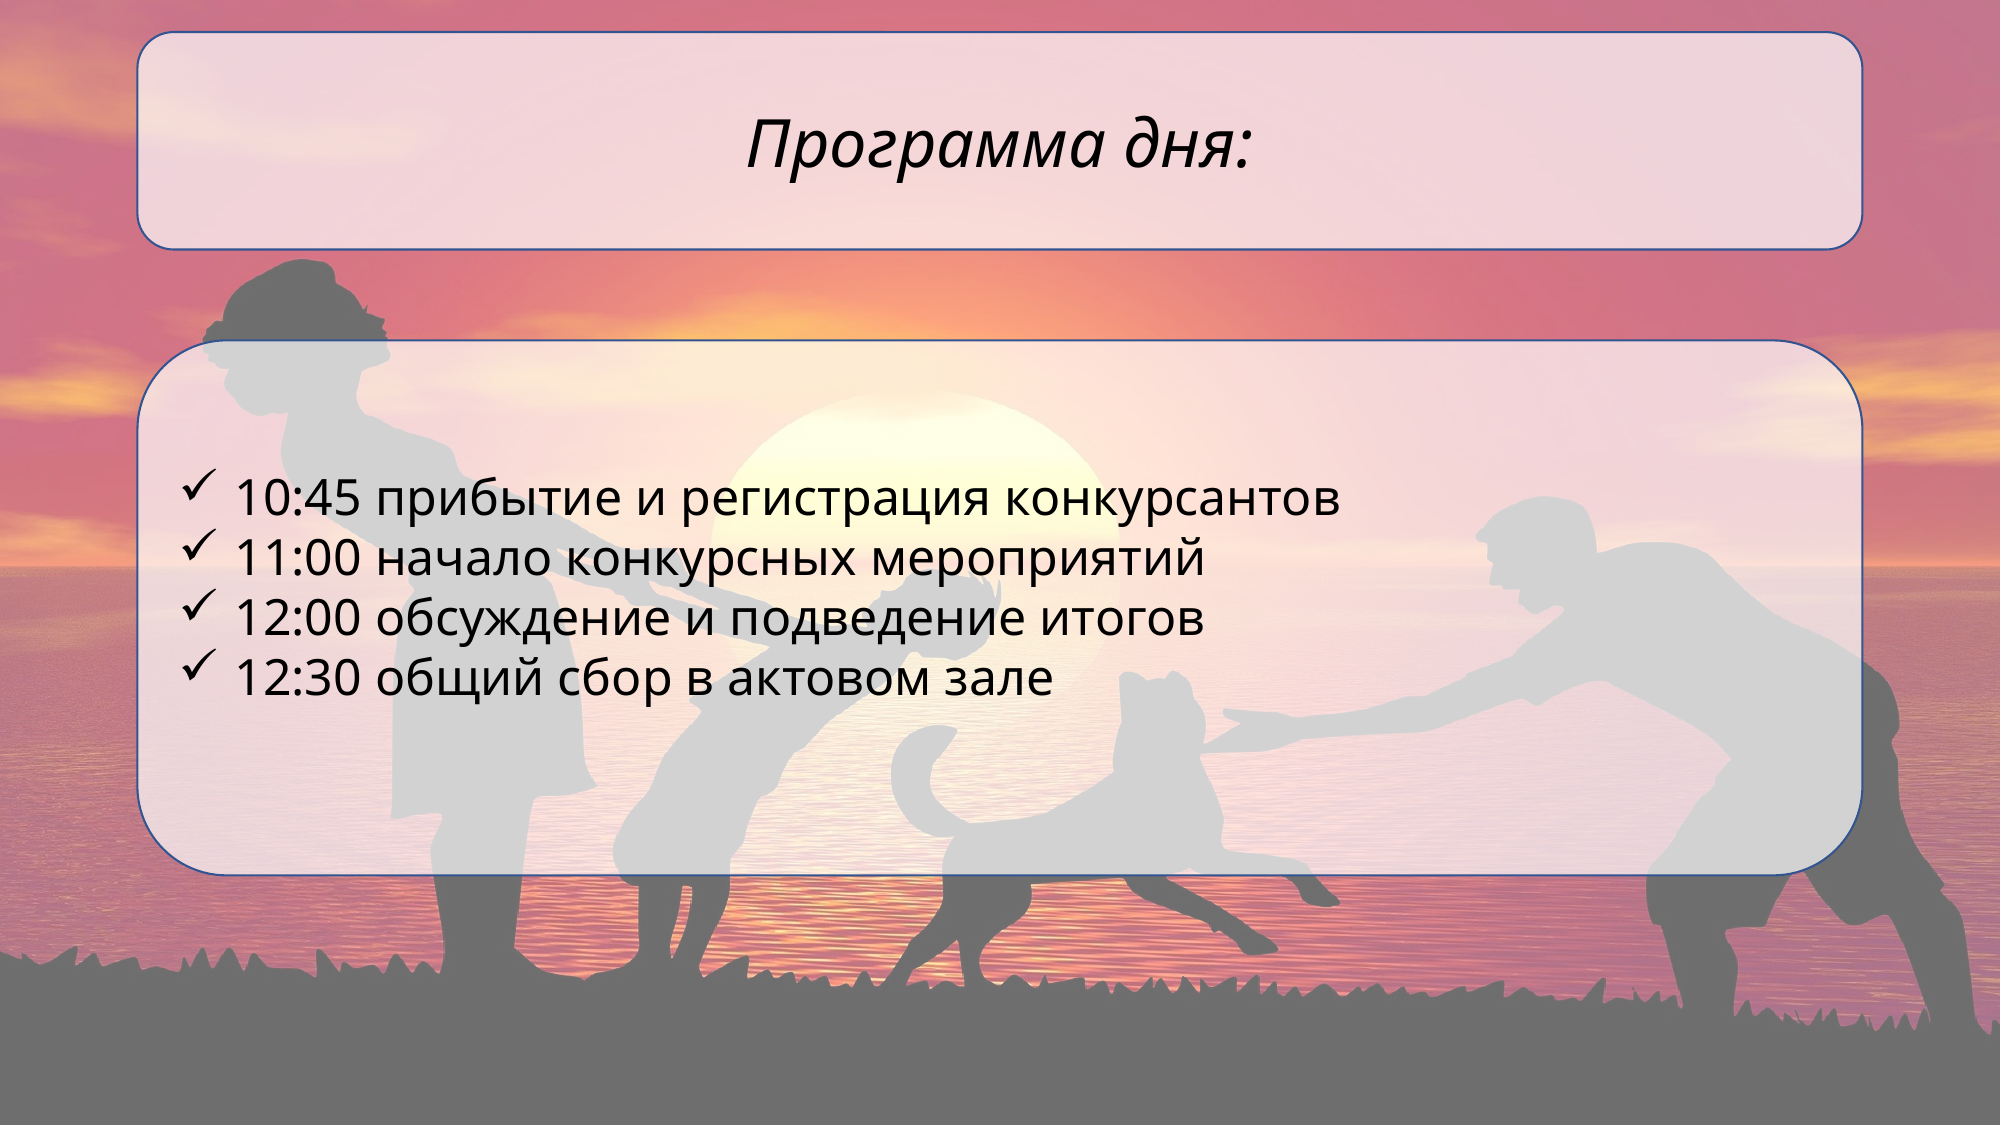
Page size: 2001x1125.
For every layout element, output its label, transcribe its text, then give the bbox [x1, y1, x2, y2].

text_box 10:45 прибытие и регистрация конкурсантов 11:00 начало конкурсных мероприятий 12:00 обсуждение и подведение итогов 12:30 общий сбор в актовом зале [136, 339, 1864, 877]
text_box Программа дня: [136, 30, 1864, 251]
